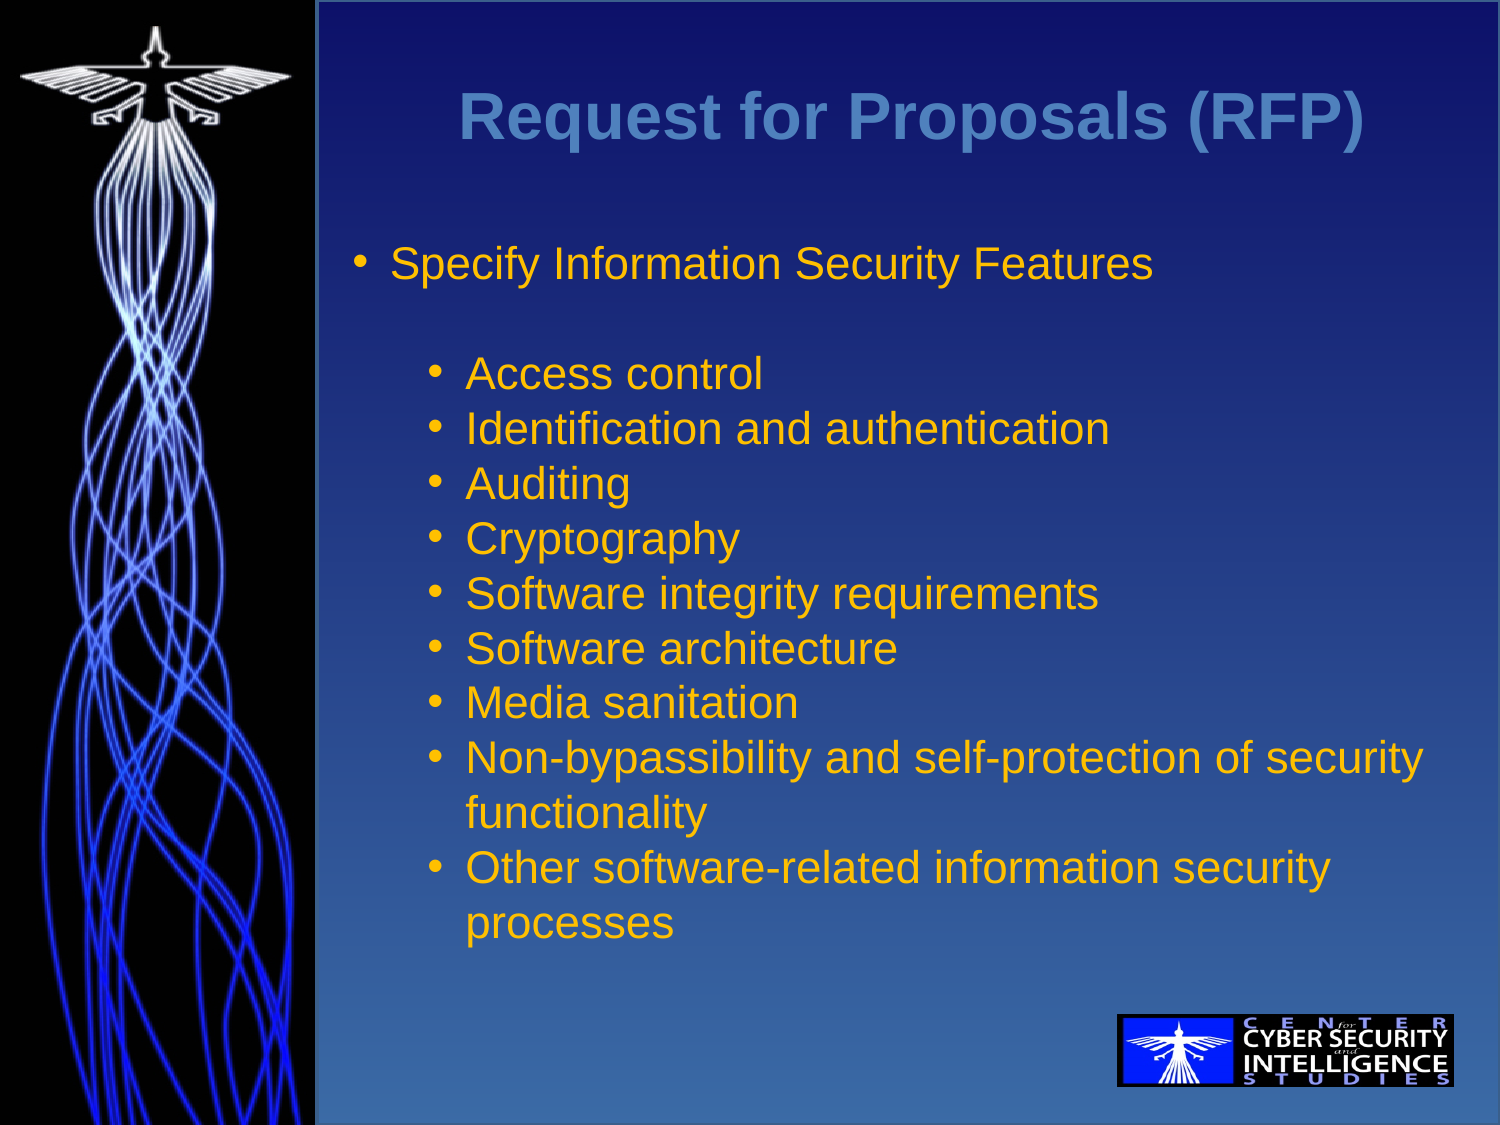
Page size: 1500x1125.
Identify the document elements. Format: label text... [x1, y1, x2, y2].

picture [1117, 1013, 1455, 1087]
text_box [317, 0, 1500, 1125]
title Request for Proposals (RFP) [362, 62, 1463, 163]
picture [0, 0, 316, 1125]
text_box Specify Information Security Features Access control Identification and authentication Auditing Cryptography Software integrity requirements Software architecture Media sanitation Non-bypassibility and self-protection of security functionality Other software-related information security processes [335, 224, 1449, 938]
